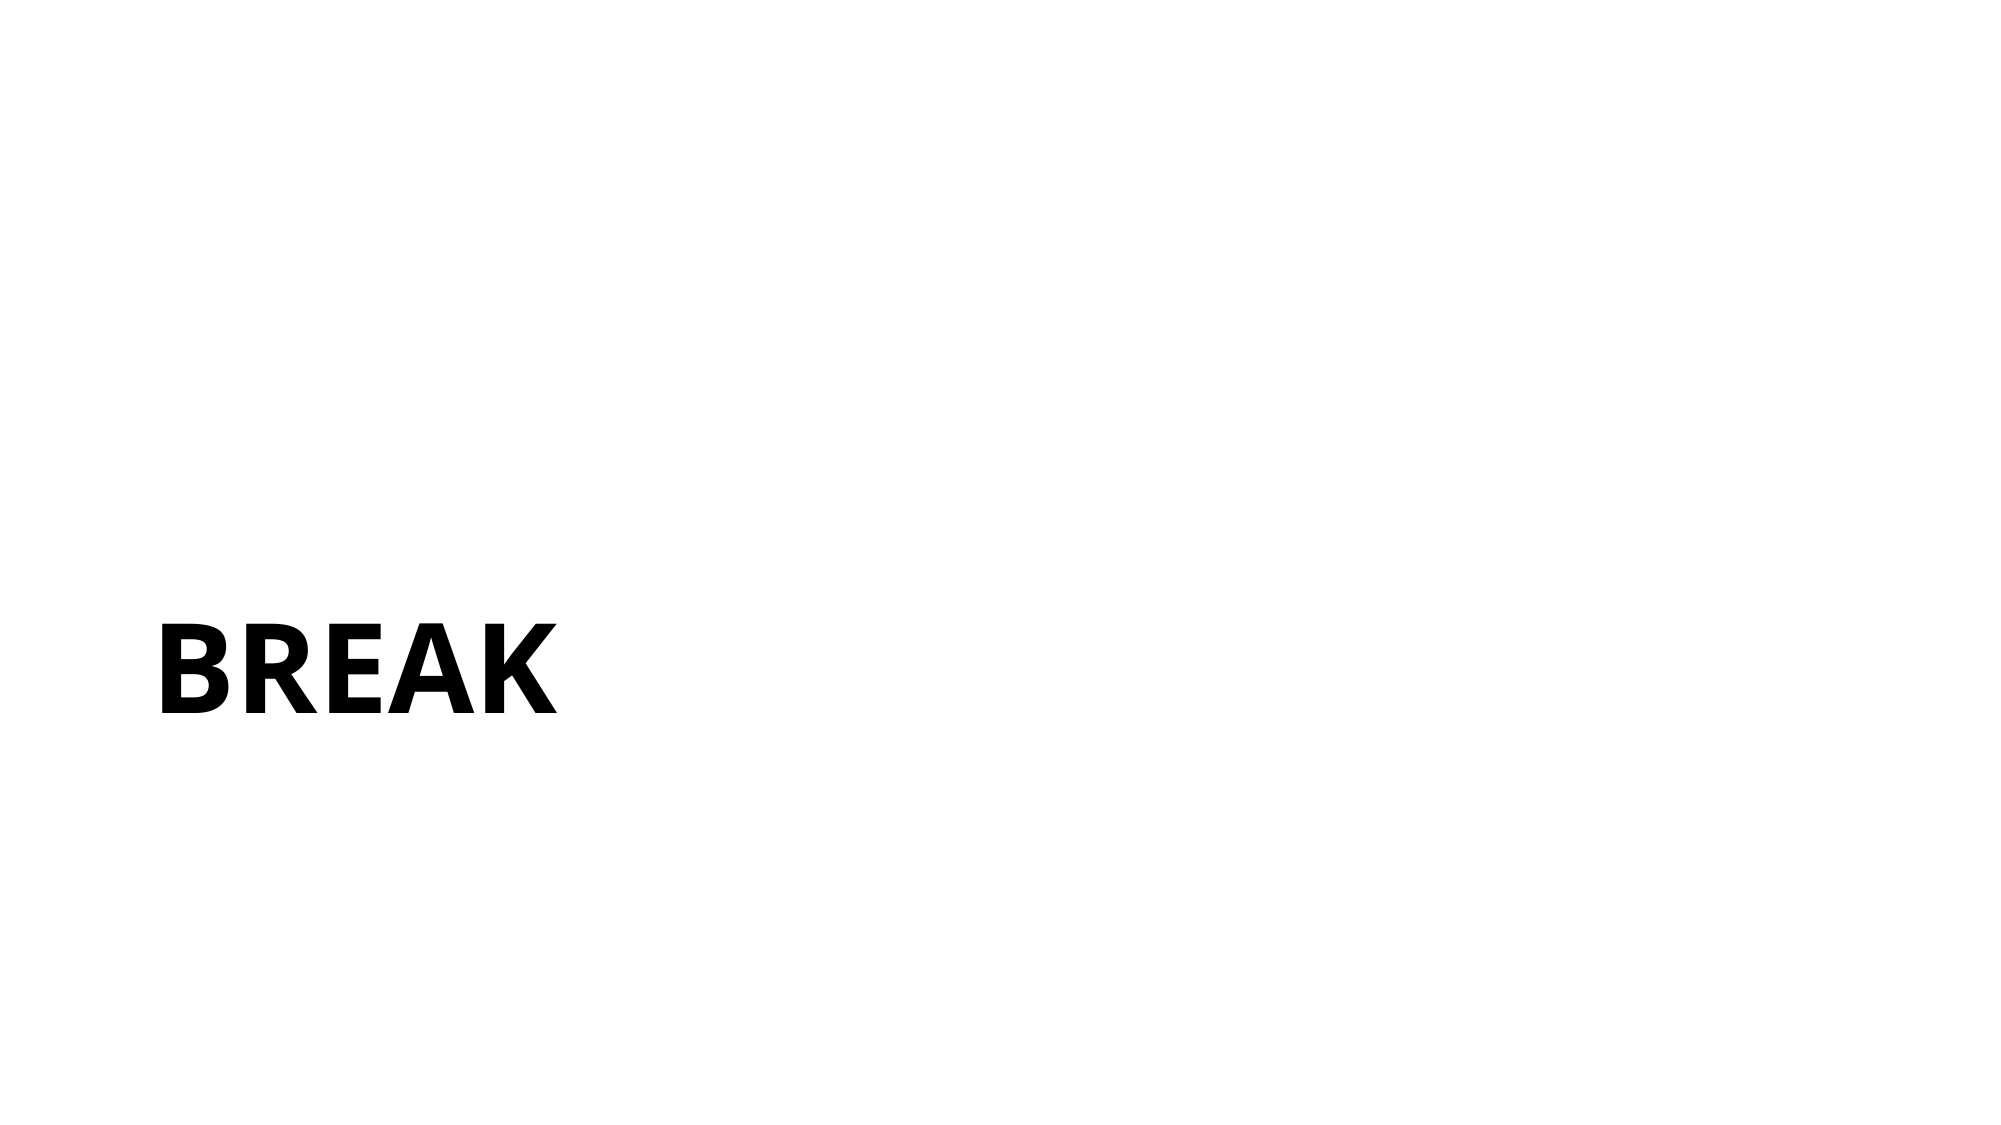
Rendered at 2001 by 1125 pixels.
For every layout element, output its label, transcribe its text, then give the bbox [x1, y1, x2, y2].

title BREAK [136, 280, 1862, 749]
